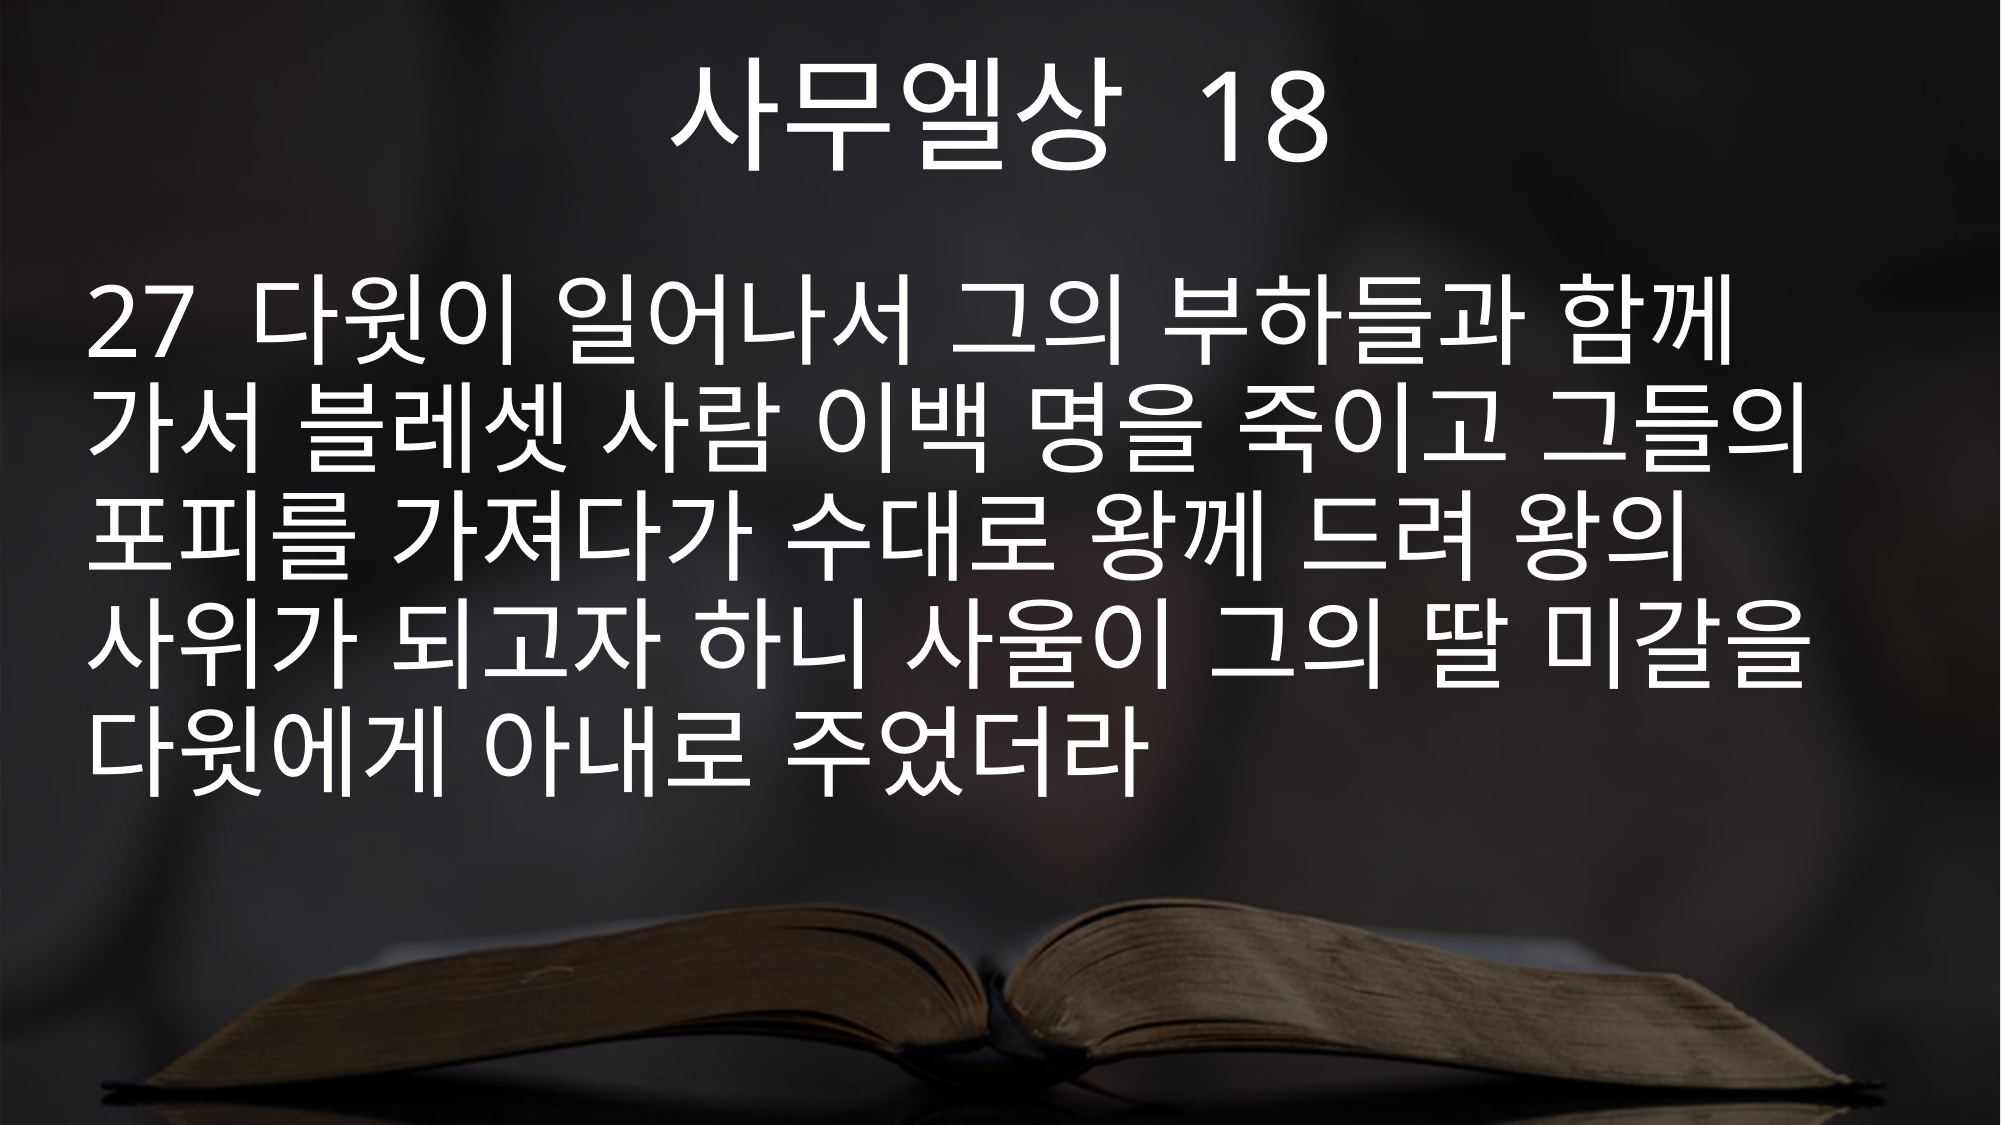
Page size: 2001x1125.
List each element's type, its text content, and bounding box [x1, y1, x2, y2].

picture [0, 0, 2001, 1125]
footer 사무엘상 18 [0, 32, 2000, 192]
list 27 다윗이 일어나서 그의 부하들과 함께 가서 블레셋 사람 이백 명을 죽이고 그들의 포피를 가져다가 수대로 왕께 드려 왕의 사위가 되고자 하니 사울이 그의 딸 미갈을 다윗에게 아내로 주었더라 [69, 263, 1953, 423]
